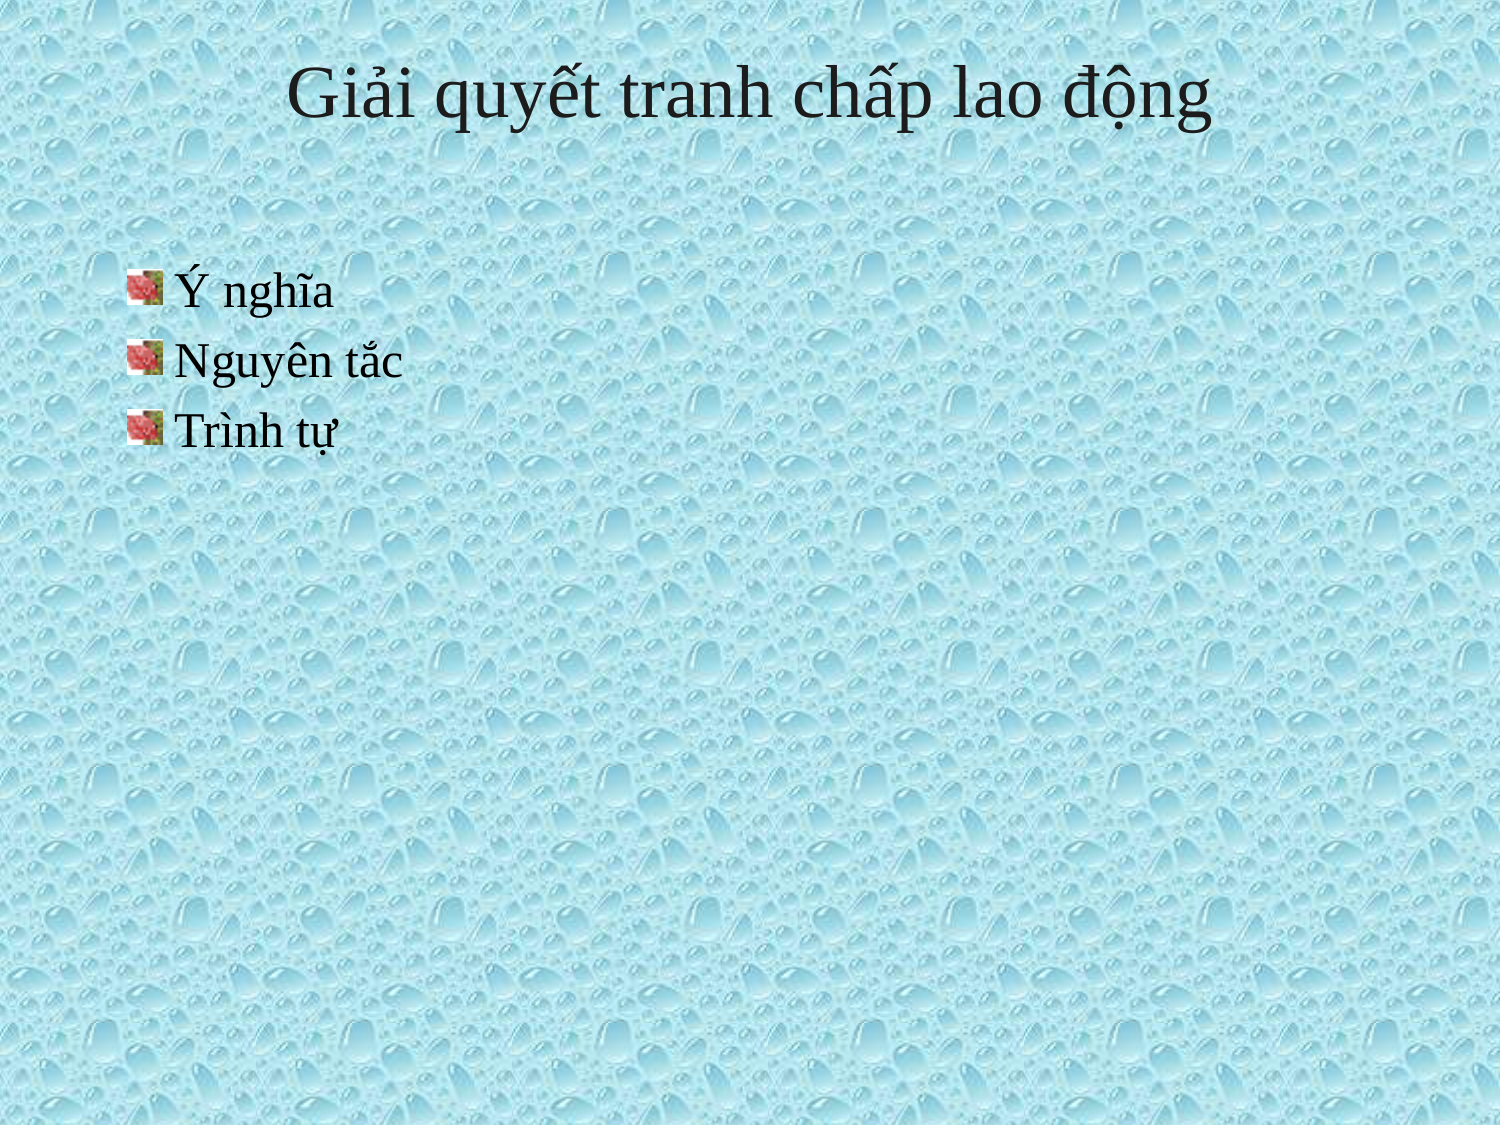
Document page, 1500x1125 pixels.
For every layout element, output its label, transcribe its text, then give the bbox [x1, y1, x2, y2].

subtitle Ý nghĩa Nguyên tắc Trình tự [112, 249, 1401, 976]
title Giải quyết tranh chấp lao động [112, 0, 1388, 176]
picture [0, 0, 1500, 1125]
